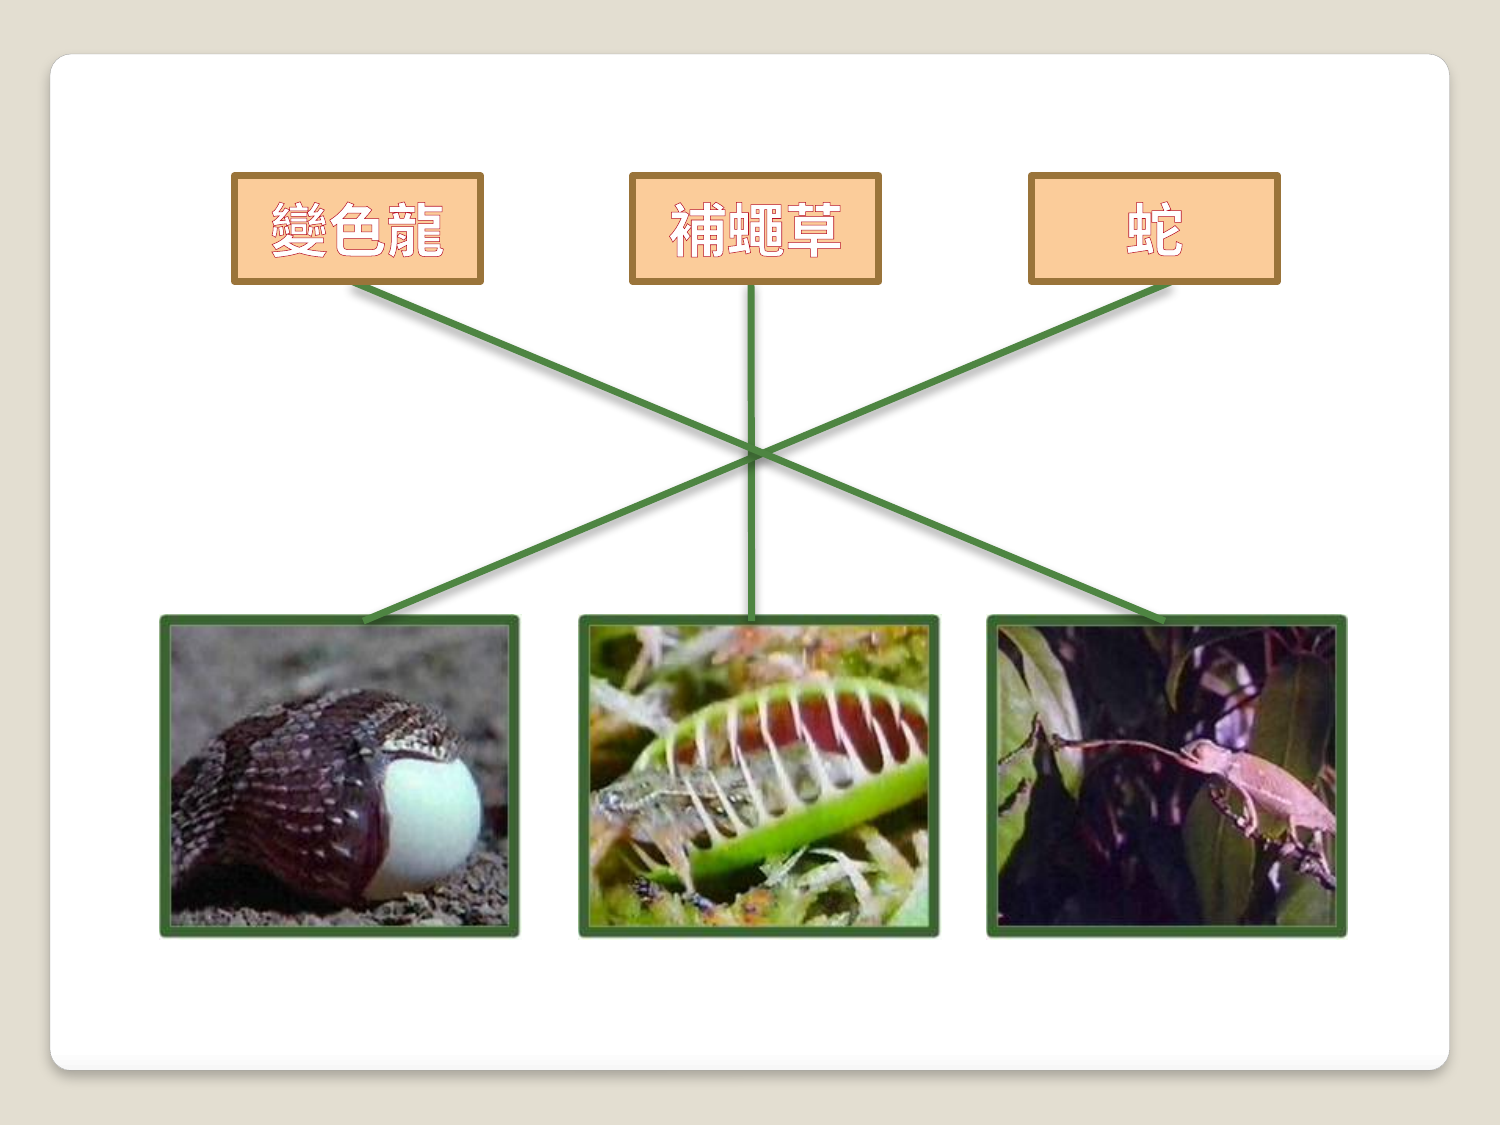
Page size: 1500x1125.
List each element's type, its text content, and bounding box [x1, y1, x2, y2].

picture [159, 613, 523, 940]
picture [578, 622, 942, 940]
text_box 蛇 [1028, 172, 1281, 285]
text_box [351, 280, 1166, 622]
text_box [597, 46, 938, 279]
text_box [597, 634, 938, 856]
picture [985, 613, 1348, 940]
text_box 變色龍 [231, 172, 484, 285]
